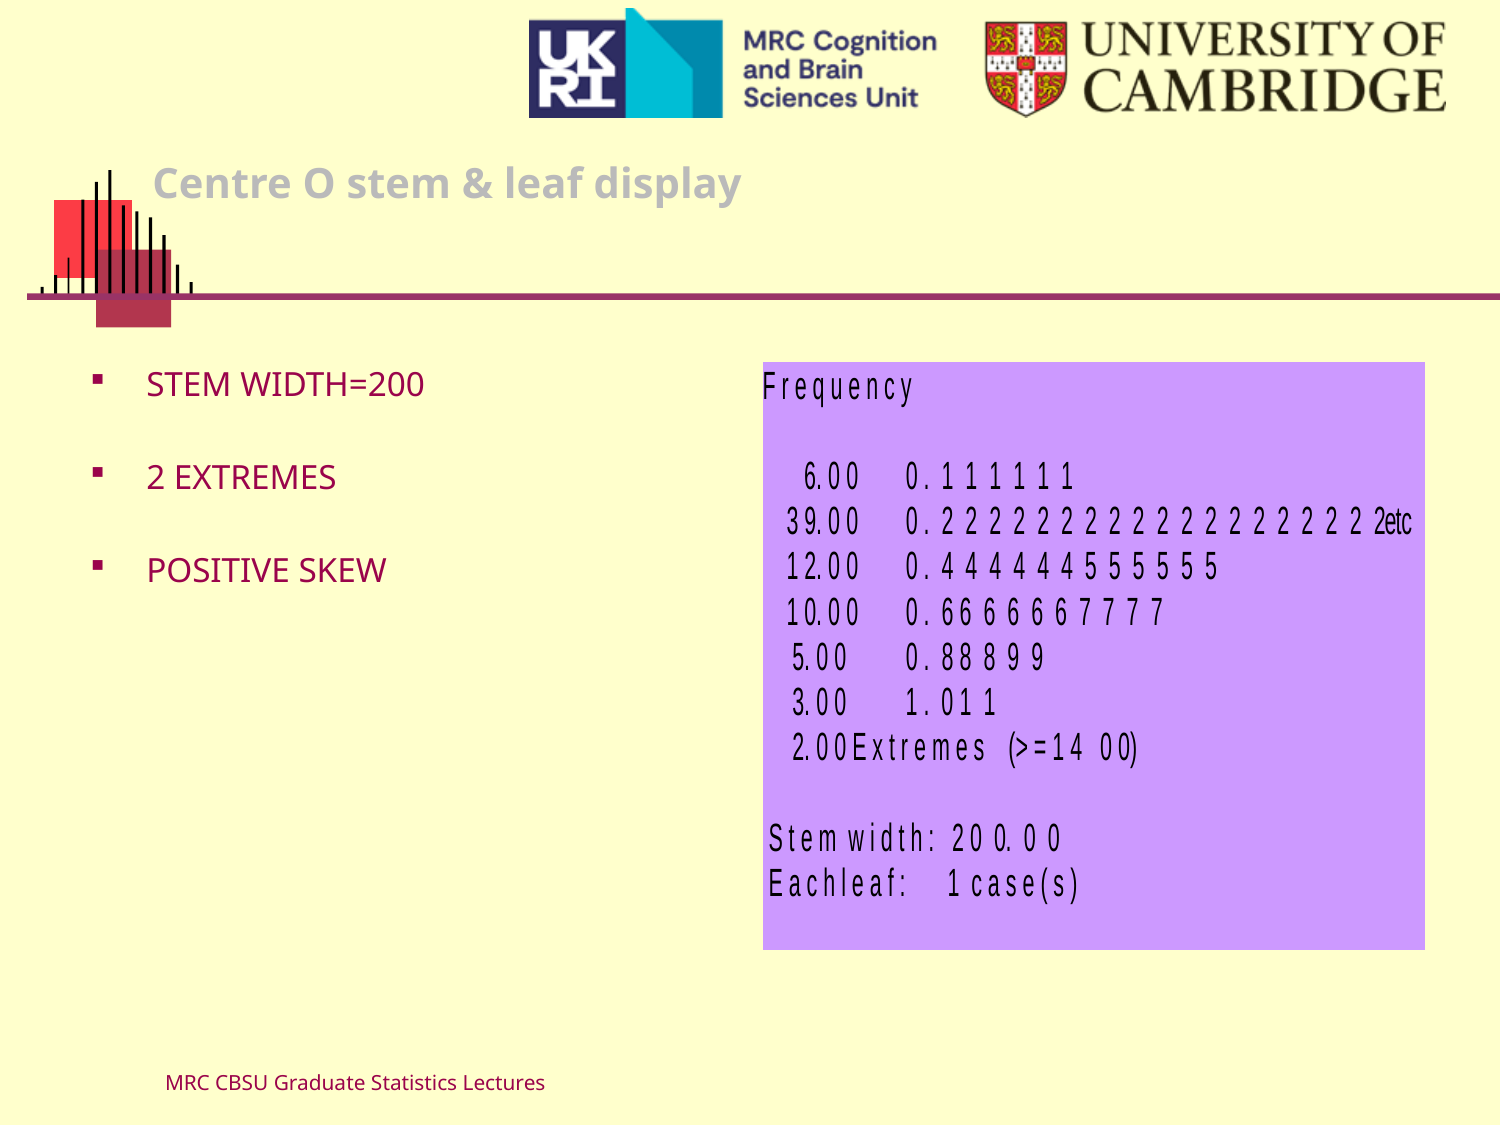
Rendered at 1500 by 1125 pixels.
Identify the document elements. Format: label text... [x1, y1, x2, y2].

footer MRC CBSU Graduate Statistics Lectures [149, 1062, 988, 1101]
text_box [762, 362, 1426, 951]
title Centre O stem & leaf display [137, 137, 988, 233]
picture [529, 8, 1446, 118]
list STEM WIDTH=200 2 EXTREMES POSITIVE SKEW [75, 262, 738, 1038]
